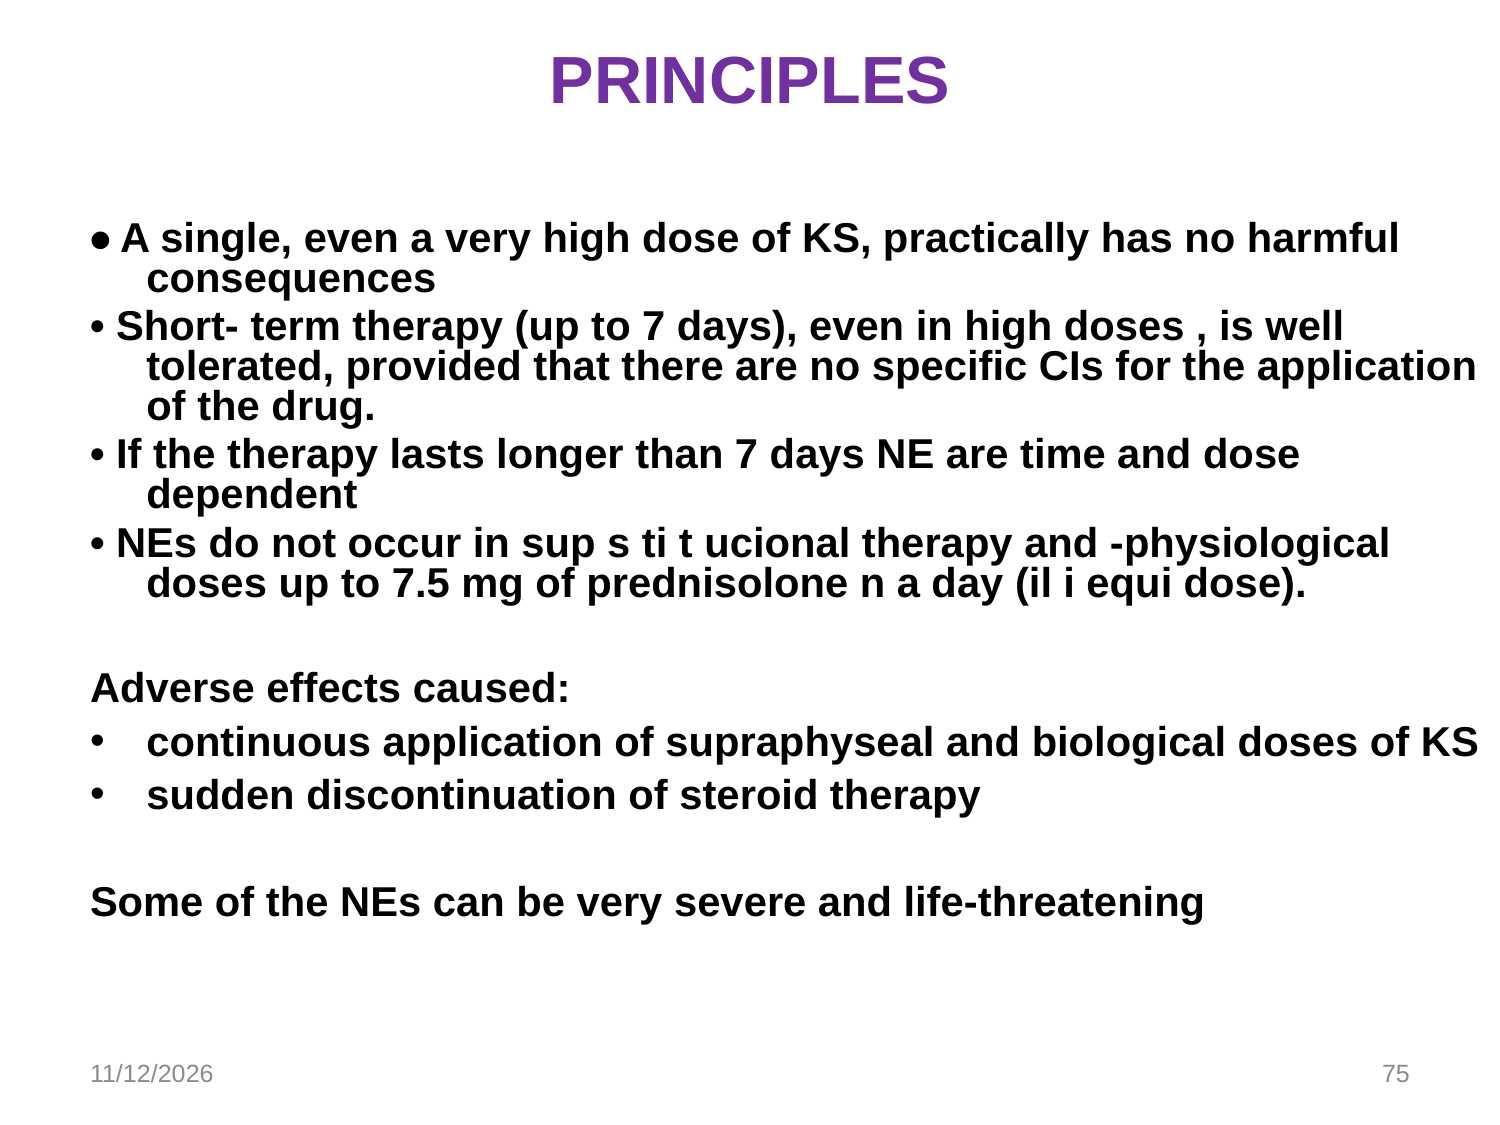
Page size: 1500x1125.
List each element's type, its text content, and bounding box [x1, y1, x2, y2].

title PRINCIPLES [74, 44, 1426, 109]
slide_number 75 [1074, 1042, 1425, 1103]
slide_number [75, 1042, 425, 1103]
list • A single, even a very high dose of KS, practically has no harmful consequences • Short- term therapy (up to 7 days), even in high doses , is well tolerated, provided that there are no specific CIs for the application of the drug. • If the therapy lasts longer than 7 days NE are time and dose dependent • NEs do not occur in sup s ti t ucional therapy and -physiological doses up to 7.5 mg of prednisolone n a day (il i equi dose). Adverse effects caused: continuous application of supraphyseal and biological doses of KS sudden discontinuation of steroid therapy Some of the NEs can be very severe and life-threatening [74, 154, 1500, 1006]
